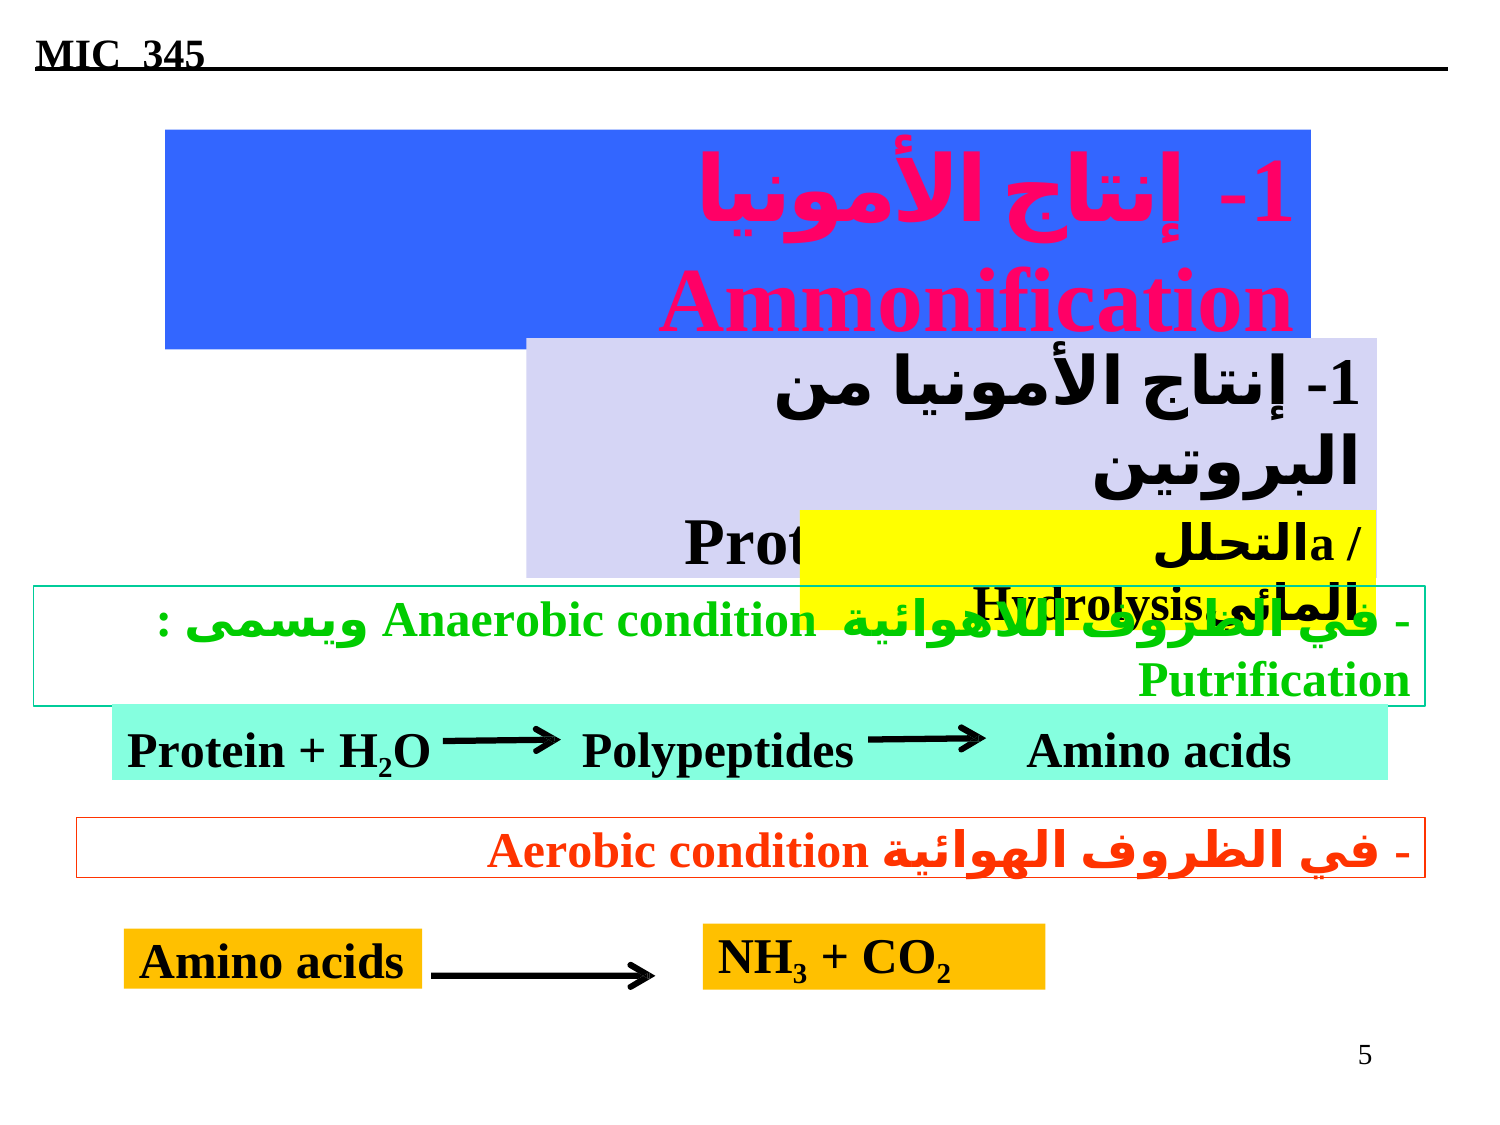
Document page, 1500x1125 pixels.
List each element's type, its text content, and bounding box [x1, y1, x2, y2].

text_box NH3 + CO2 [702, 923, 1046, 990]
text_box / aالتحلل المائيHydrolysis [799, 510, 1376, 586]
text_box [868, 724, 987, 753]
text_box [442, 725, 561, 754]
text_box 1- إنتاج الأمونيا Ammonification [165, 129, 1311, 350]
text_box [112, 704, 1388, 780]
text_box Amino acids [1024, 717, 1294, 778]
text_box Protein + H2O [125, 717, 435, 784]
text_box 1- إنتاج الأمونيا من البروتين Protein ammonification [526, 338, 1377, 578]
text_box - في الظروف الهوائية Aerobic condition [76, 817, 1425, 878]
text_box Amino acids [123, 928, 423, 989]
text_box - في الظروف اللاهوائية Anaerobic condition ويسمى : Putrification [33, 586, 1425, 707]
text_box MIC 345 [33, 27, 207, 78]
text_box Polypeptides [579, 717, 857, 778]
text_box [431, 961, 656, 990]
slide_number 5 [1341, 1035, 1377, 1125]
